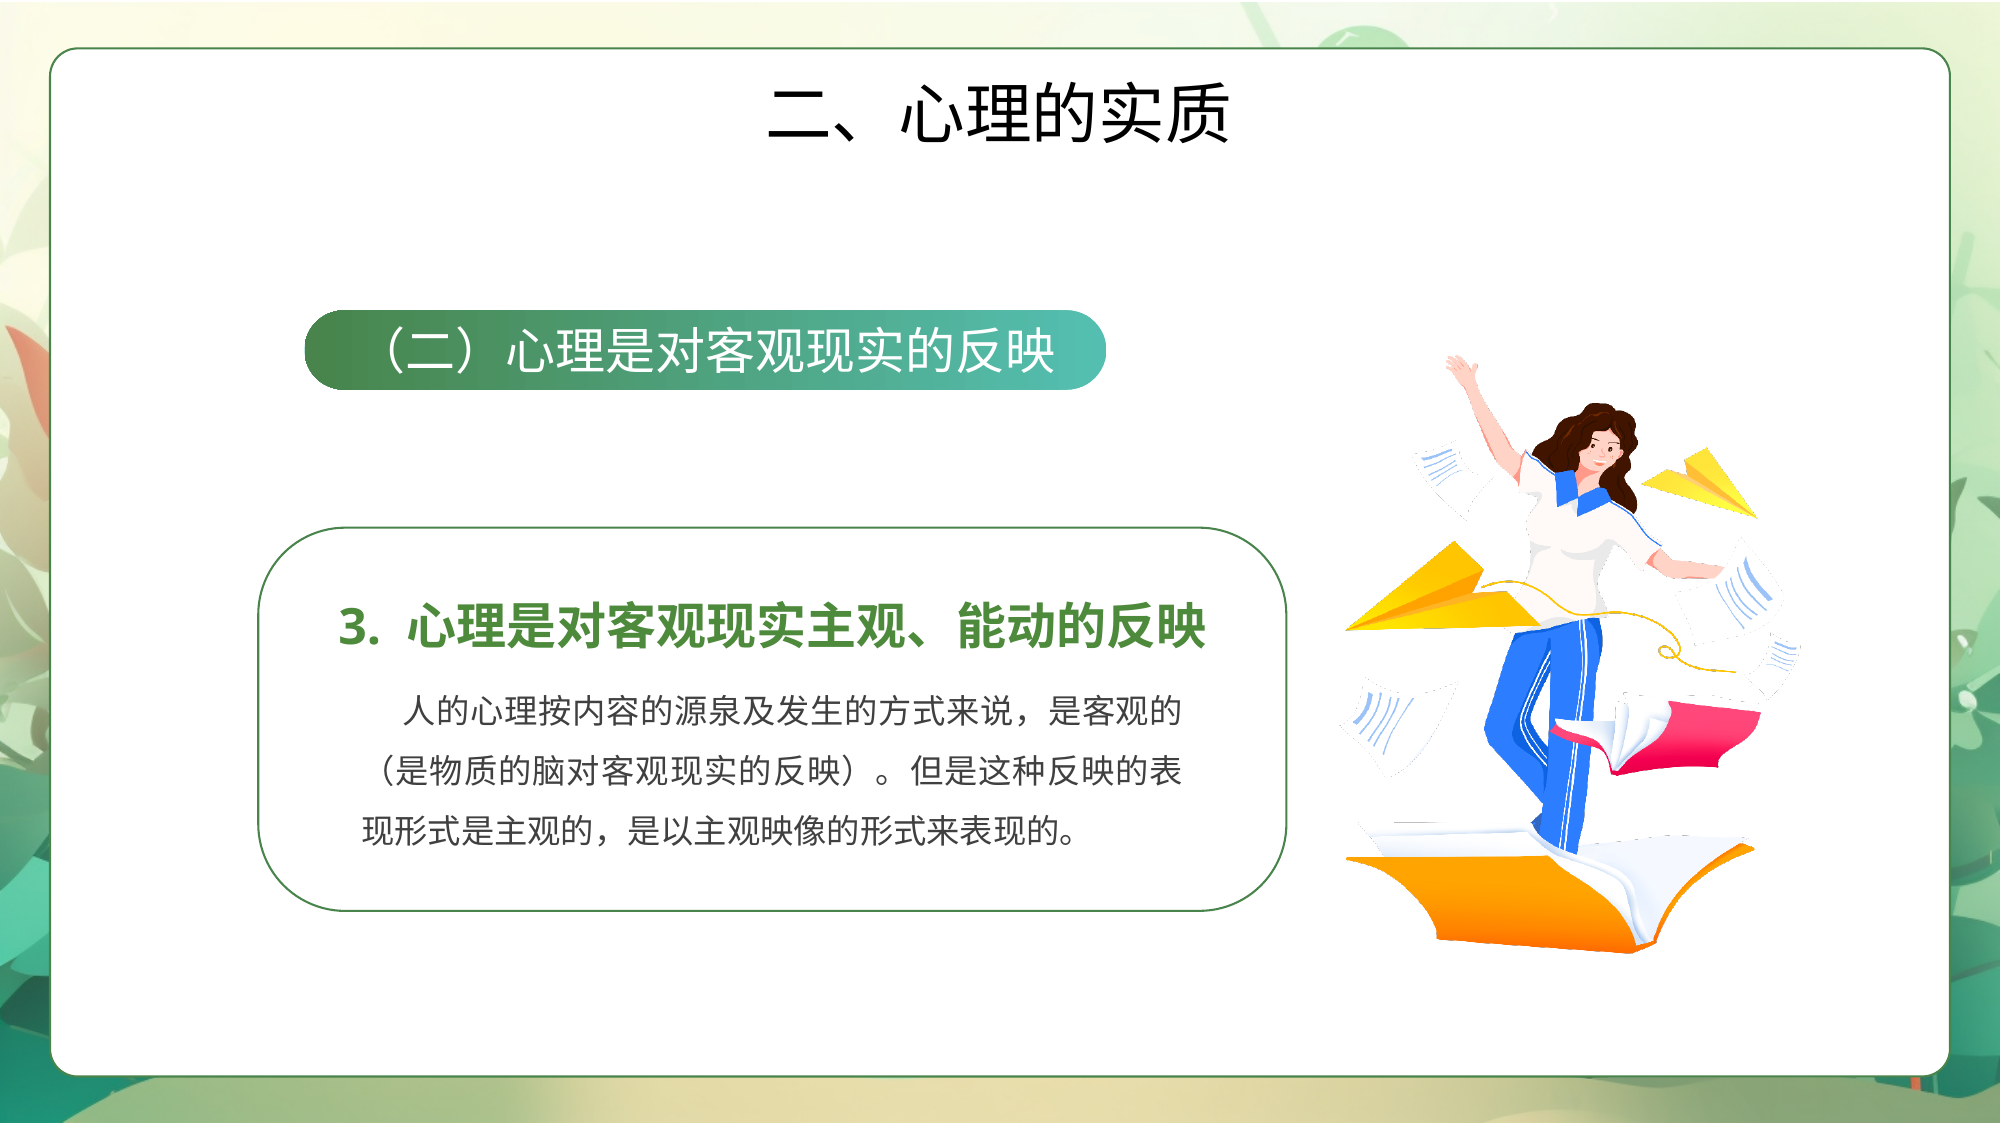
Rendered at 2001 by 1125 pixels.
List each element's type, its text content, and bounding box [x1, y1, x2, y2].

text_box 二、心理的实质 [437, 64, 1561, 160]
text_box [258, 527, 1216, 911]
text_box （二）心理是对客观现实的反映 [303, 309, 1108, 391]
picture [0, 2, 2000, 1123]
